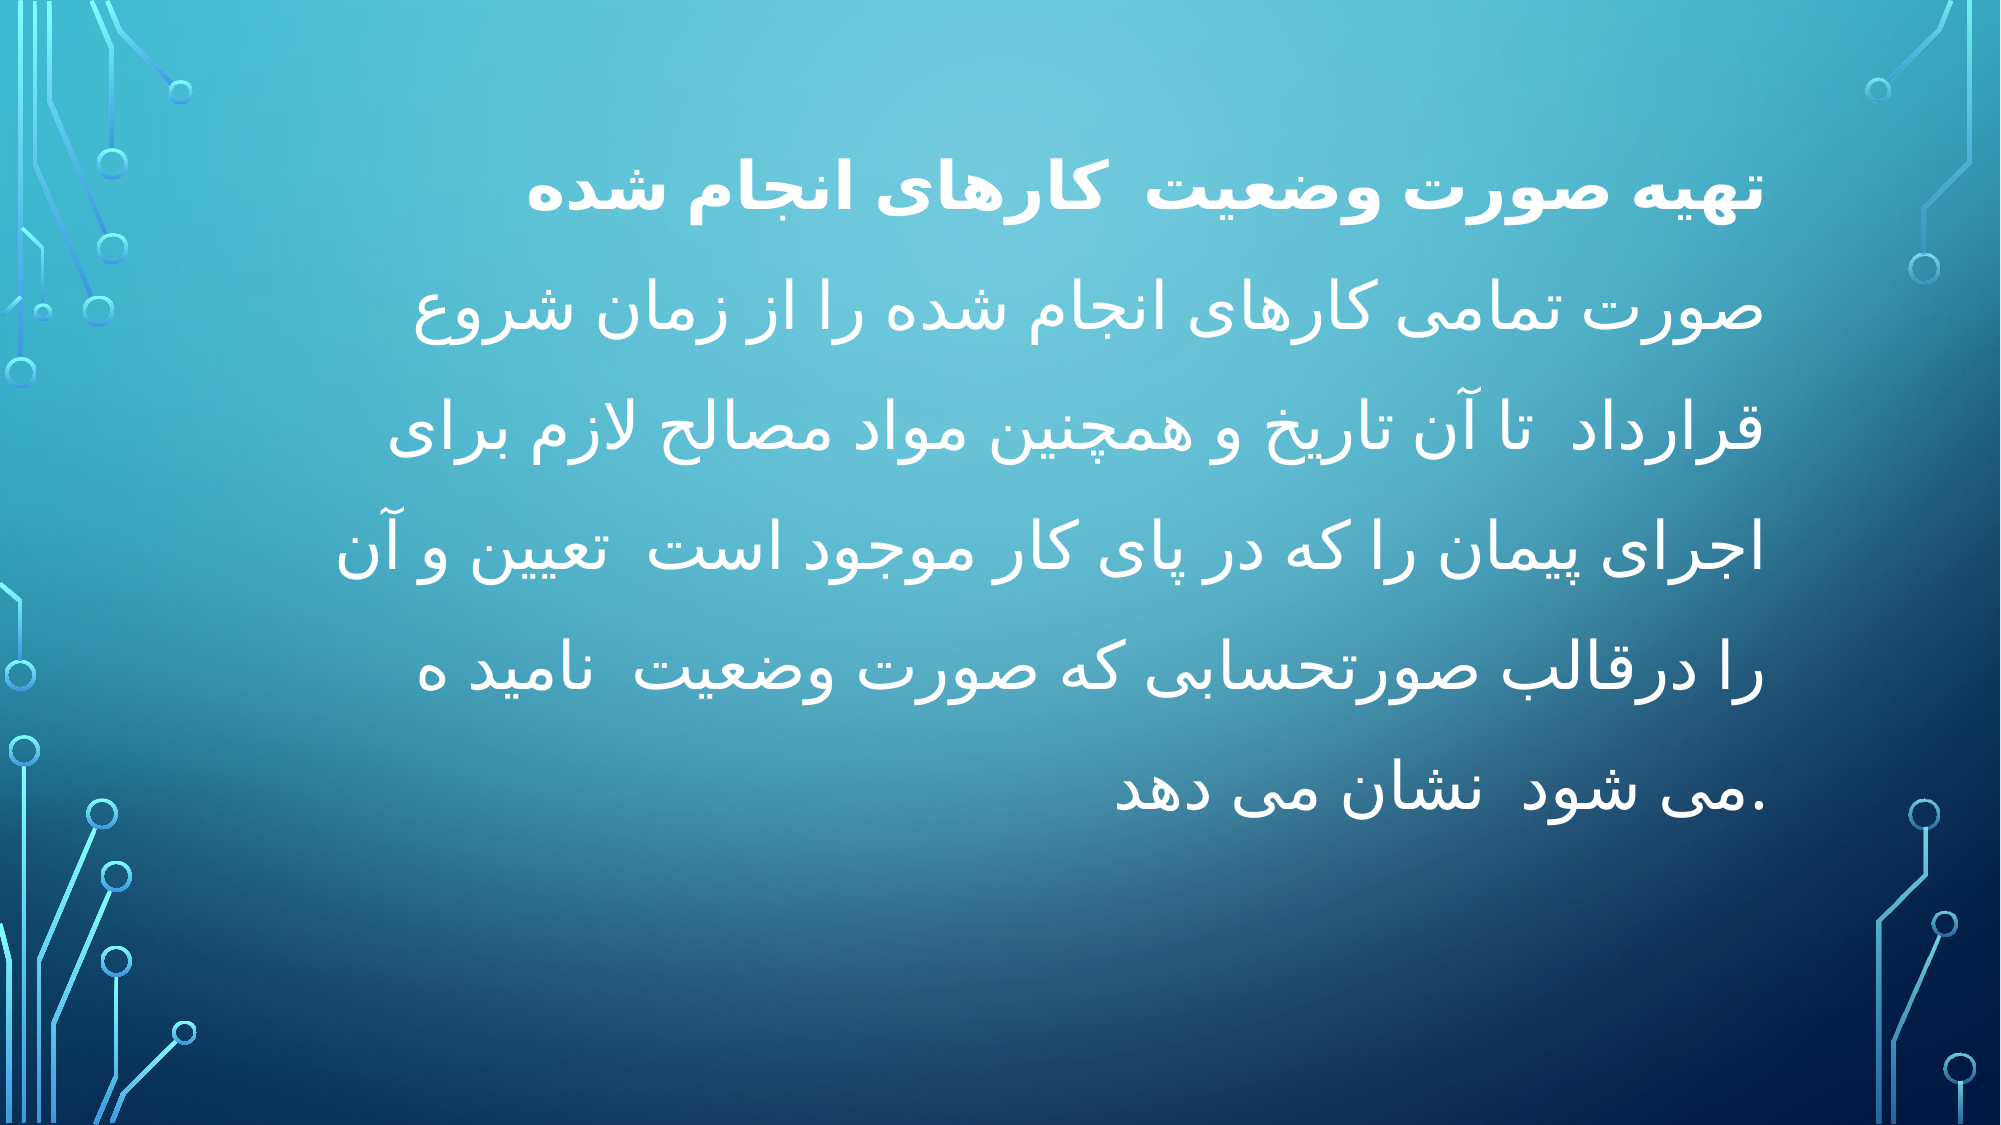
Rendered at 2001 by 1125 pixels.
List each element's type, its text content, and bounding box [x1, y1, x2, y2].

text_box تهیه صورت وضعیت کارهای انجام شده صورت تمامی کارهای انجام شده را از زمان شروع قرارداد تا آن تاریخ و همچنین مواد مصالح لازم برای اجرای پیمان را که در پای کار موجود است تعیین و آن را درقالب صورتحسابی که صورت وضعیت نامید ه می شود نشان می دهد. [297, 95, 1783, 966]
